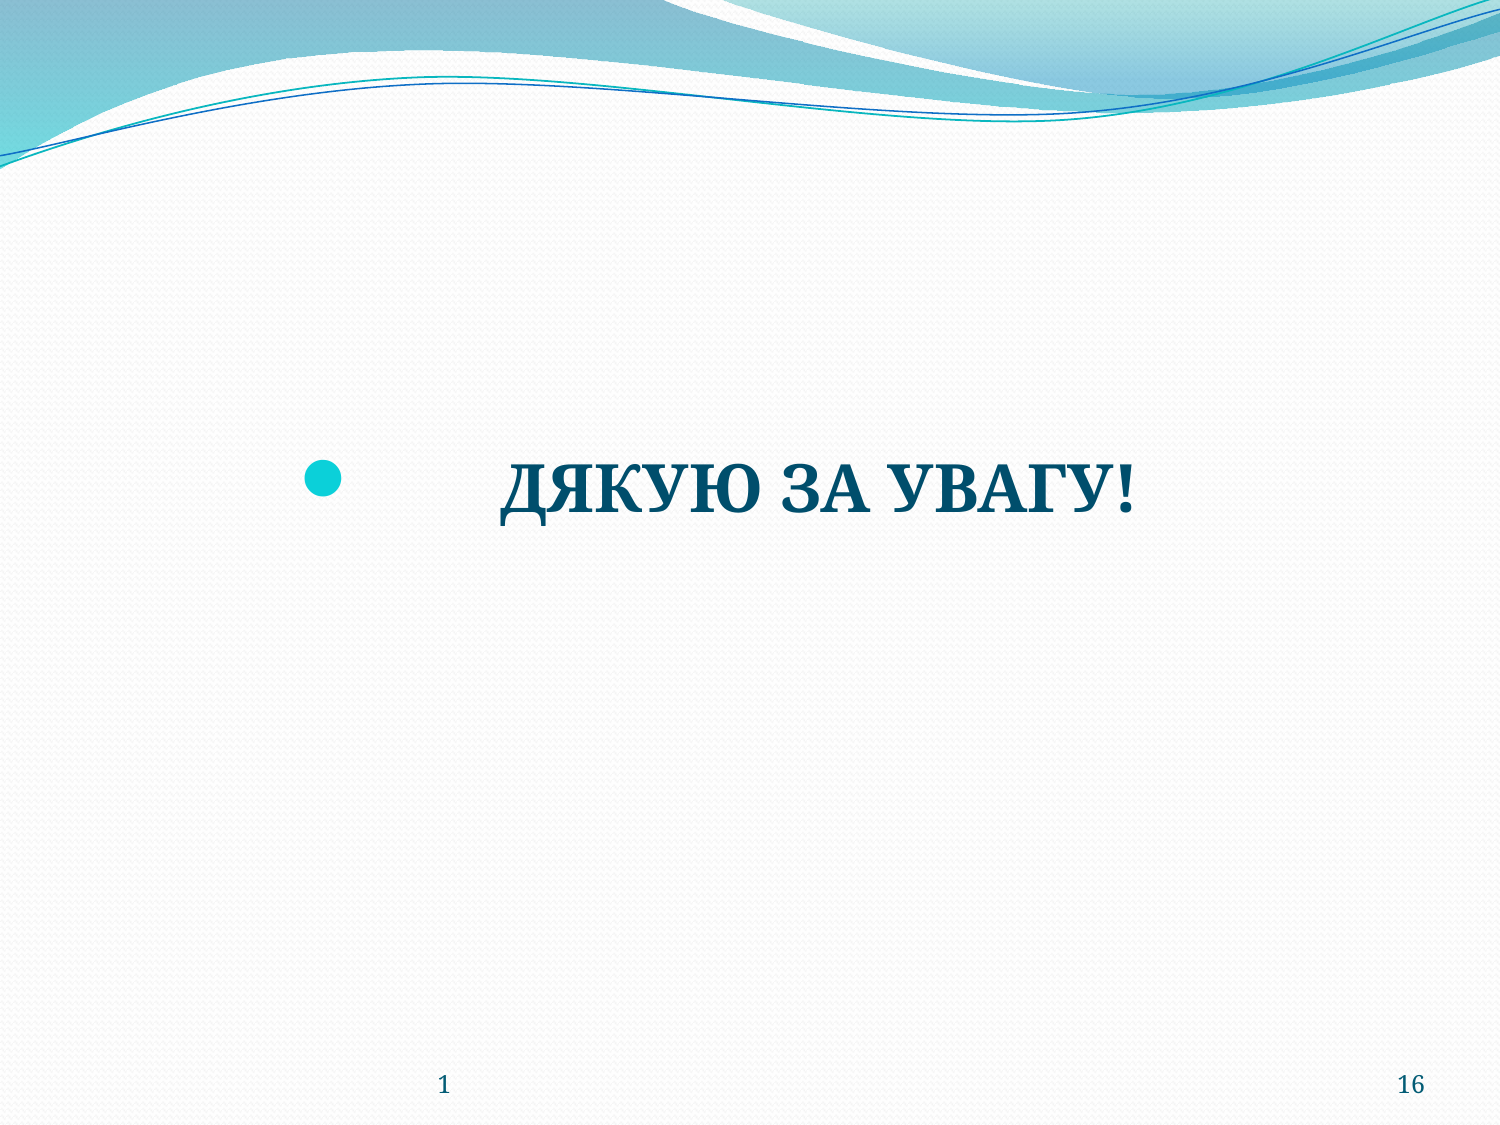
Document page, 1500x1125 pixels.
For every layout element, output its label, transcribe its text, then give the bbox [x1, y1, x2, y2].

list ДЯКУЮ ЗА УВАГУ! [284, 438, 1500, 1005]
footer 1 [437, 1042, 988, 1103]
slide_number 16 [1299, 1042, 1425, 1103]
